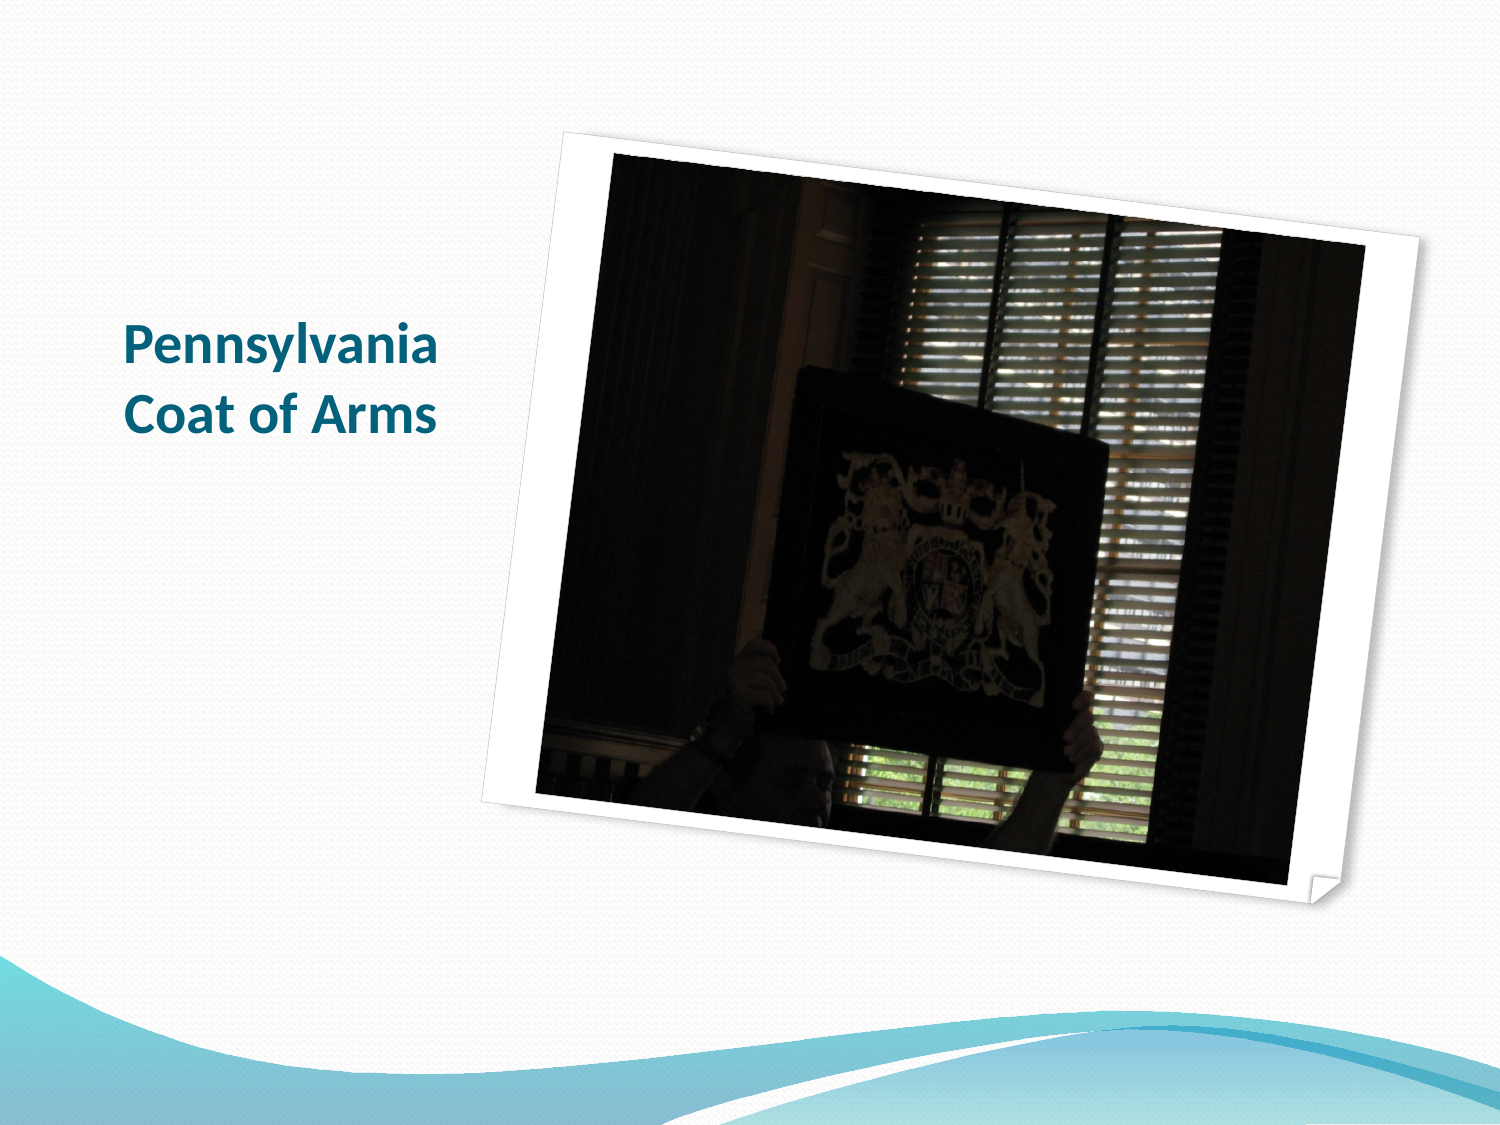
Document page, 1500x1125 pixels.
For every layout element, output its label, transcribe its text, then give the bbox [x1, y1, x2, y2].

title Pennsylvania Coat of Arms [99, 193, 463, 453]
picture [1333, 242, 1365, 503]
picture [536, 552, 566, 796]
picture [571, 154, 1330, 842]
picture [1023, 852, 1291, 885]
